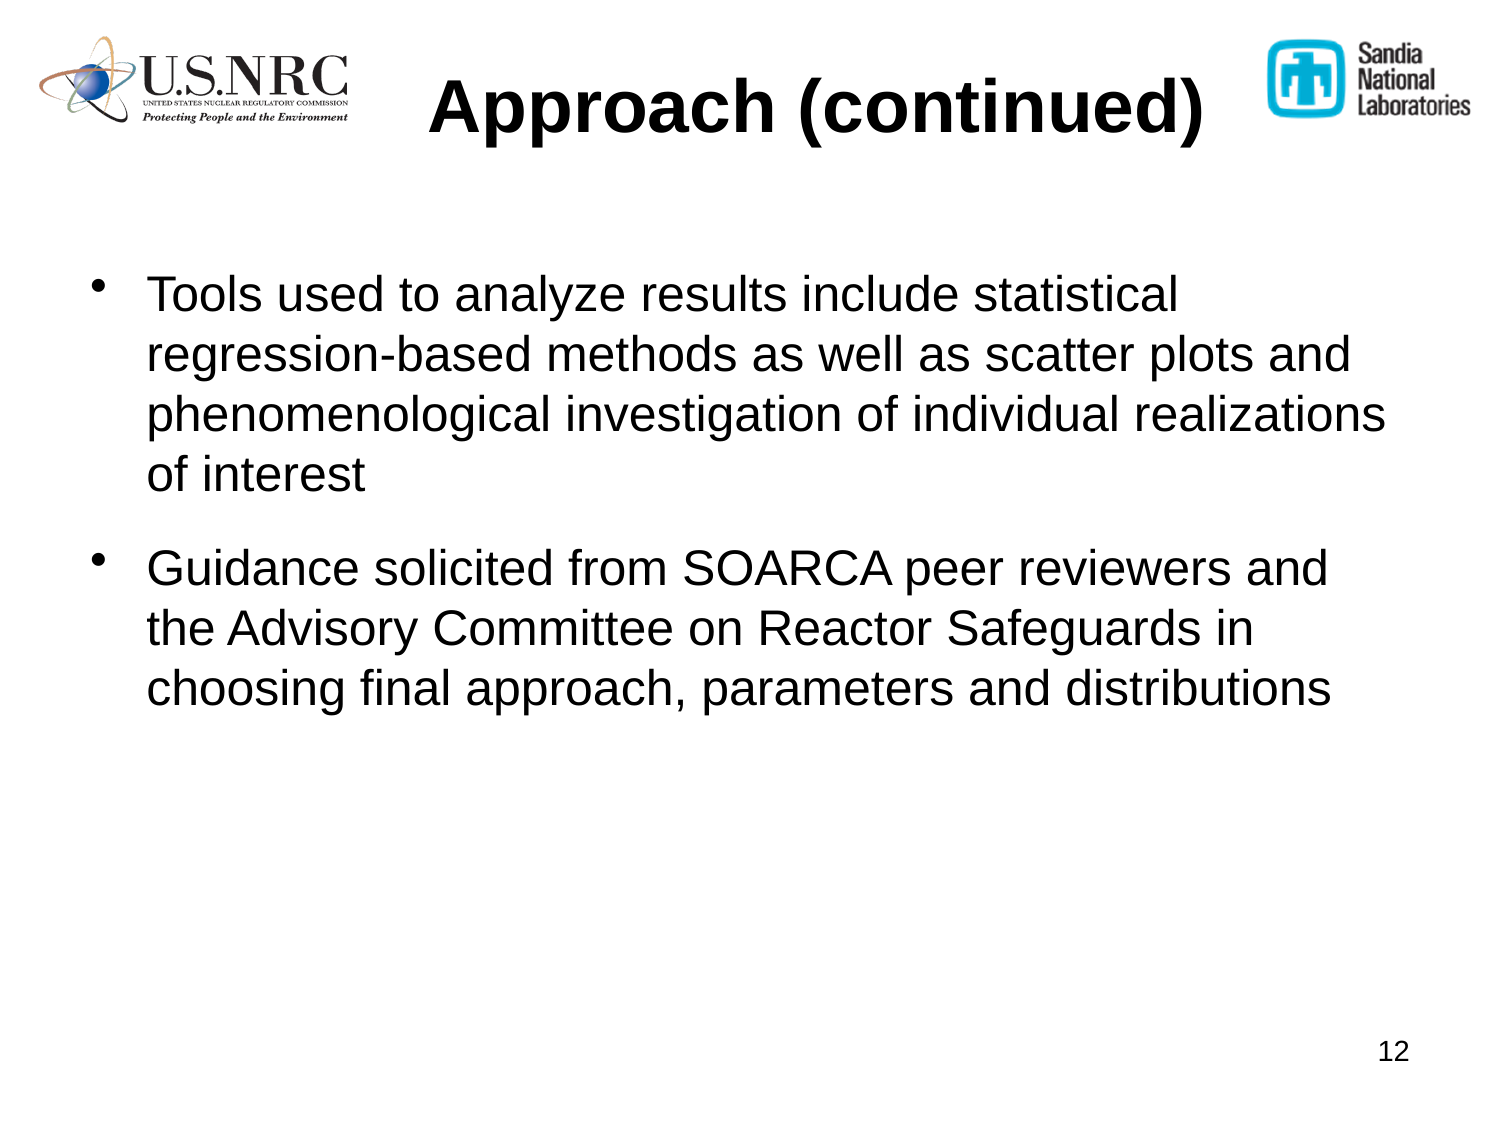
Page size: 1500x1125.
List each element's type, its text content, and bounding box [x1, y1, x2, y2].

picture [37, 33, 350, 126]
picture [1262, 33, 1475, 126]
picture [1326, 49, 1337, 108]
list Tools used to analyze results include statistical regression-based methods as well as scatter plots and phenomenological investigation of individual realizations of interest Guidance solicited from SOARCA peer reviewers and the Advisory Committee on Reactor Safeguards in choosing final approach, parameters and distributions [74, 174, 1426, 1038]
title Approach (continued) [412, 49, 1326, 163]
slide_number 12 [1362, 1038, 1426, 1103]
